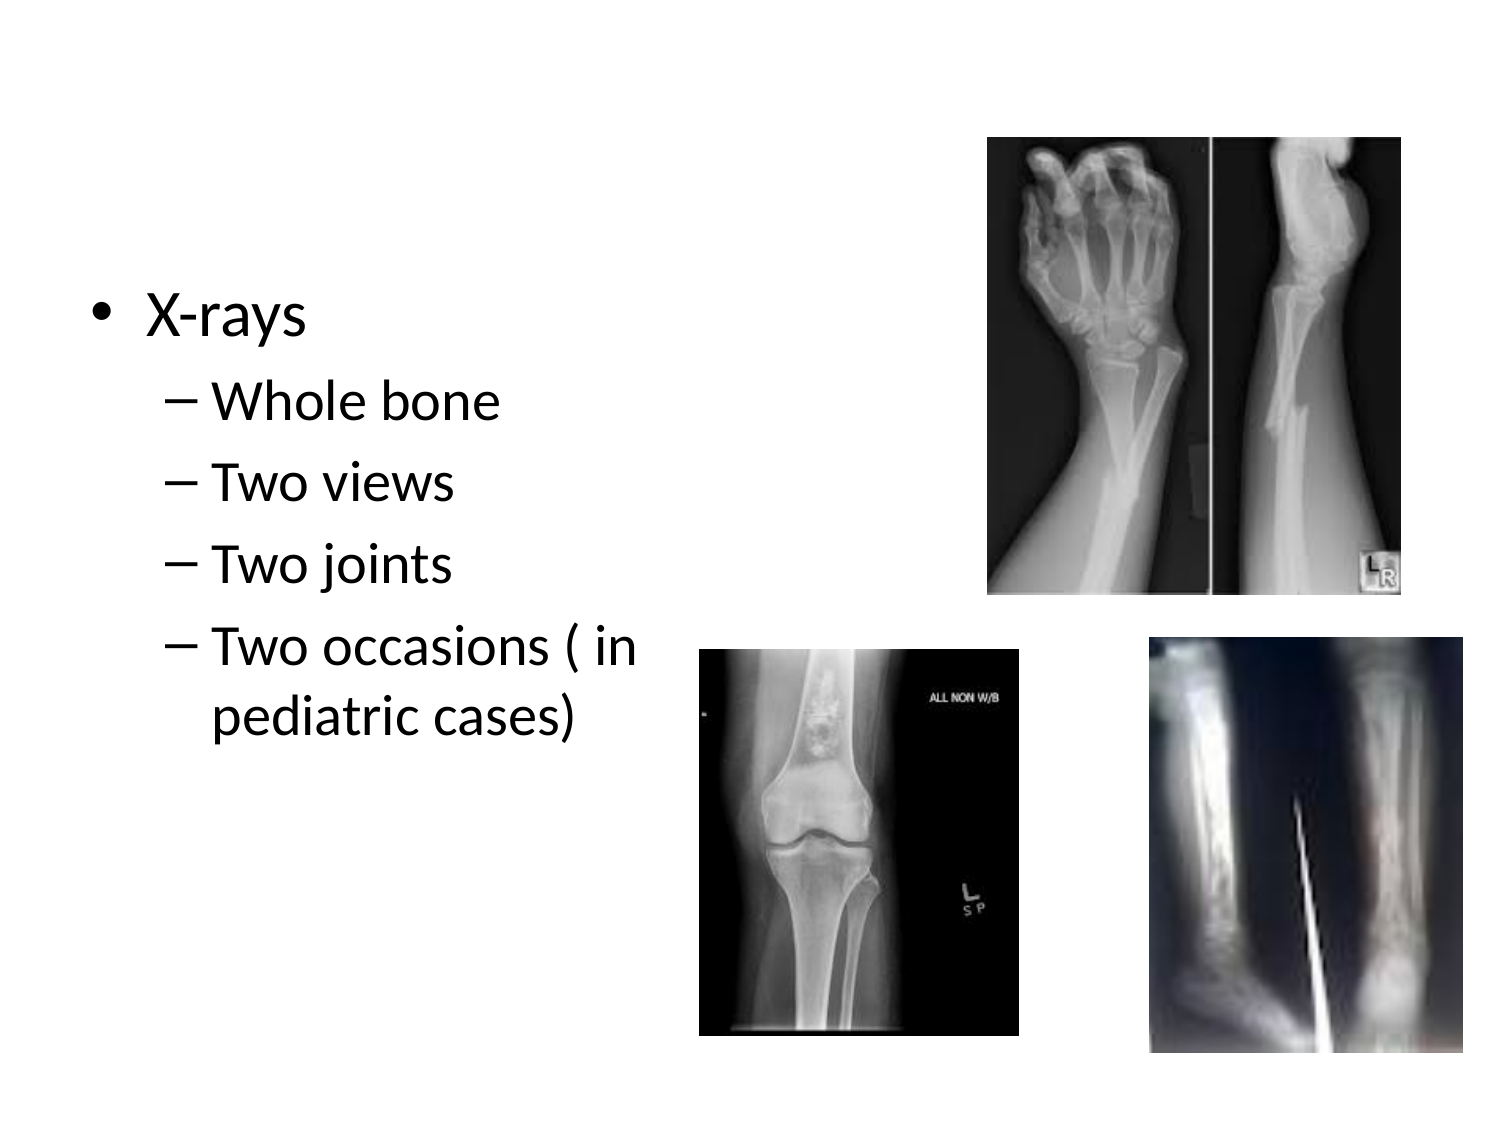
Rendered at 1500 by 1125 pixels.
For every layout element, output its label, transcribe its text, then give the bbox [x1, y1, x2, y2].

picture [699, 649, 1019, 1037]
picture [987, 137, 1401, 595]
list X-rays Whole bone Two views Two joints Two occasions ( in pediatric cases) [75, 262, 700, 1005]
picture [1149, 637, 1463, 1053]
